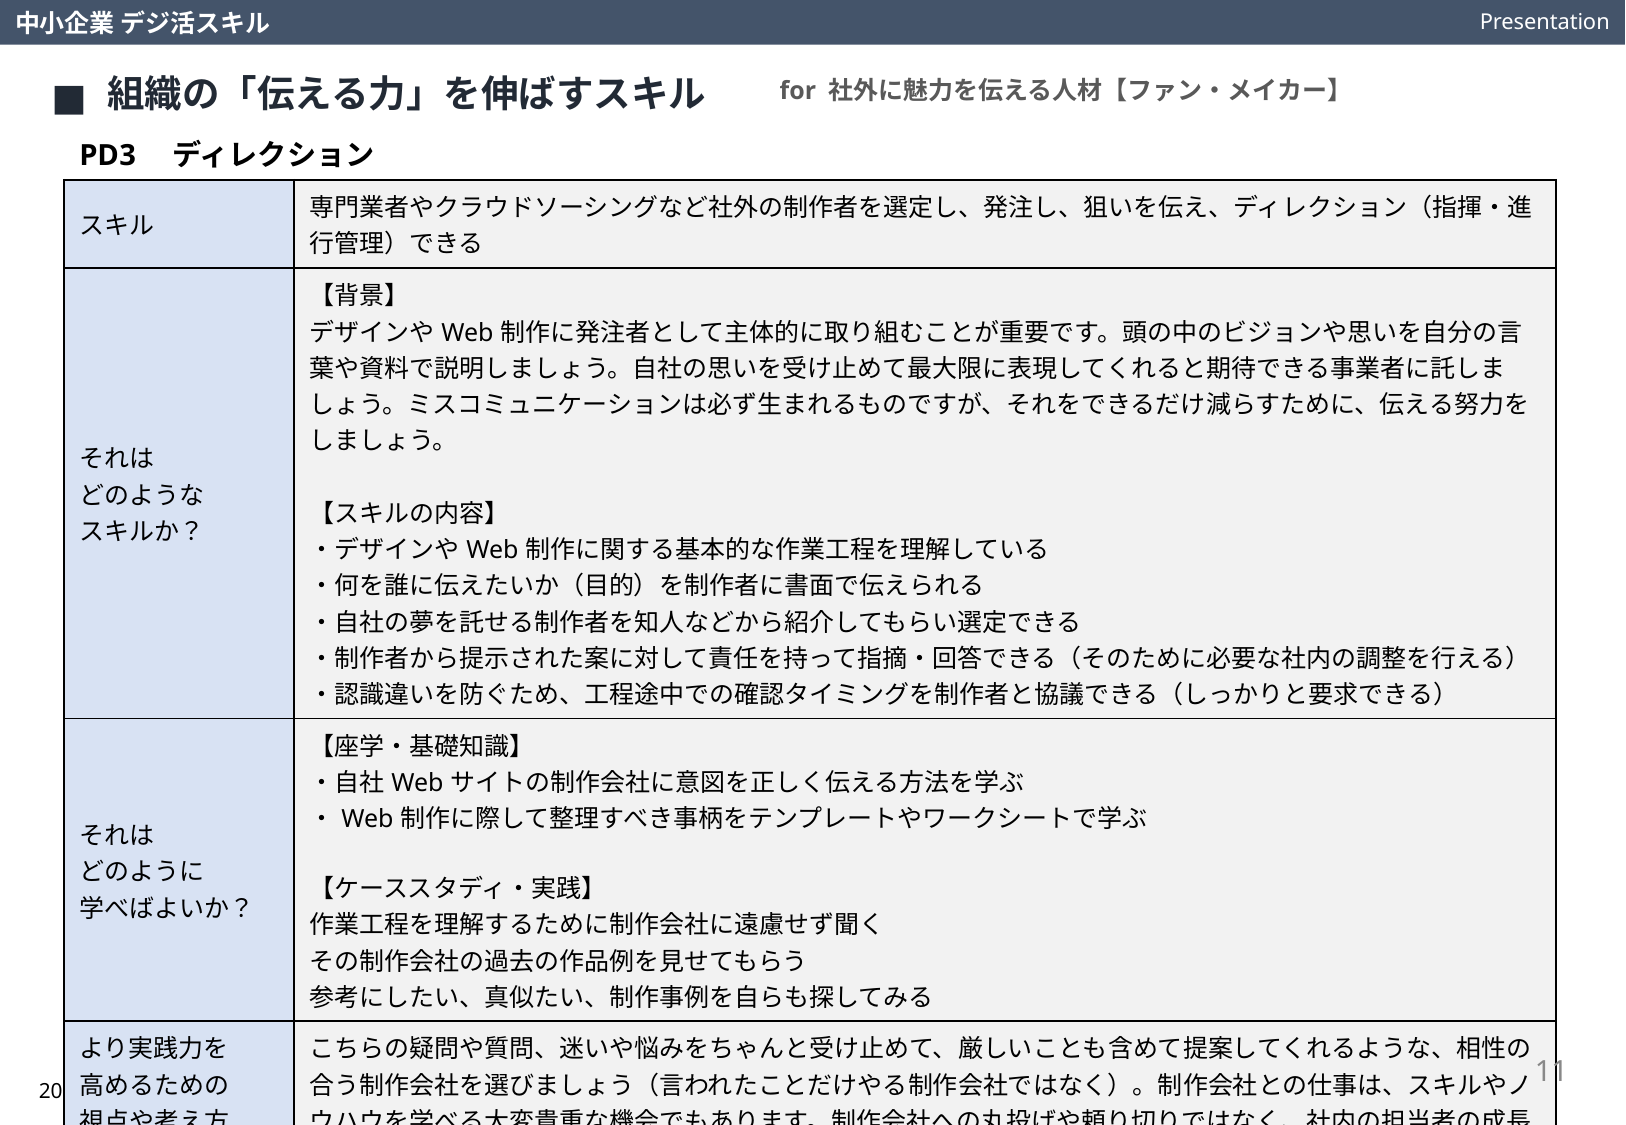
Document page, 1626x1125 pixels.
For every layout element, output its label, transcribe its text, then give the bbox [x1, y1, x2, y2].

text_box 組織の「伝える力」を伸ばすスキル [36, 62, 1185, 123]
text_box 中小企業 デジ活スキル [0, 0, 1625, 45]
text_box Presentation [1438, 0, 1625, 42]
text_box PD3 ディレクション [64, 128, 1561, 179]
table_cell 【背景】 デザインやWeb制作に発注者として主体的に取り組むことが重要です。頭の中のビジョンや思いを自分の言葉や資料で説明しましょう。自社の思いを受け止めて最大限に表現してくれると期待できる事業者に託しましょう。ミスコミュニケーションは必ず生まれるものですが、それをできるだけ減らすために、伝える努力をしましょう。 【スキルの内容】 ・デザインやWeb制作に関する基本的な作業工程を理解している ・何を誰に伝えたいか（目的）を制作者に書面で伝えられる ・自社の夢を託せる制作者を知人などから紹介してもらい選定できる ・制作者から提示された案に対して責任を持って指摘・回答できる（そのために必要な社内の調整を行える） ・認識違いを防ぐため、工程途中での確認タイミングを制作者と協議できる（しっかりと要求できる） [295, 269, 1555, 718]
text_box for 社外に魅力を伝える人材【ファン・メイカー】 [764, 67, 1399, 113]
table_cell 【座学・基礎知識】 ・自社Webサイトの制作会社に意図を正しく伝える方法を学ぶ ・Web制作に際して整理すべき事柄をテンプレートやワークシートで学ぶ 【ケーススタディ・実践】 作業工程を理解するために制作会社に遠慮せず聞く その制作会社の過去の作品例を見せてもらう 参考にしたい、真似たい、制作事例を自らも探してみる [295, 719, 1555, 1020]
slide_number 11 [1217, 1042, 1584, 1103]
table_header スキル [65, 181, 293, 267]
table_cell それは どのような スキルか？ [65, 269, 293, 718]
table_cell それは どのように 学べばよいか？ [65, 719, 293, 1020]
table_cell こちらの疑問や質問、迷いや悩みをちゃんと受け止めて、厳しいことも含めて提案してくれるような、相性の合う制作会社を選びましょう（言われたことだけやる制作会社ではなく）。制作会社との仕事は、スキルやノウハウを学べる大変貴重な機会でもあります。制作会社への丸投げや頼り切りではなく、社内の担当者の成長のチャンスととらえ、仕事を通じて積極的に学んでいきましょう。 [295, 1022, 1555, 1125]
table_cell より実践力を 高めるための 視点や考え方は？ [65, 1022, 293, 1125]
table_header 専門業者やクラウドソーシングなど社外の制作者を選定し、発注し、狙いを伝え、ディレクション（指揮・進行管理）できる [295, 181, 1555, 267]
